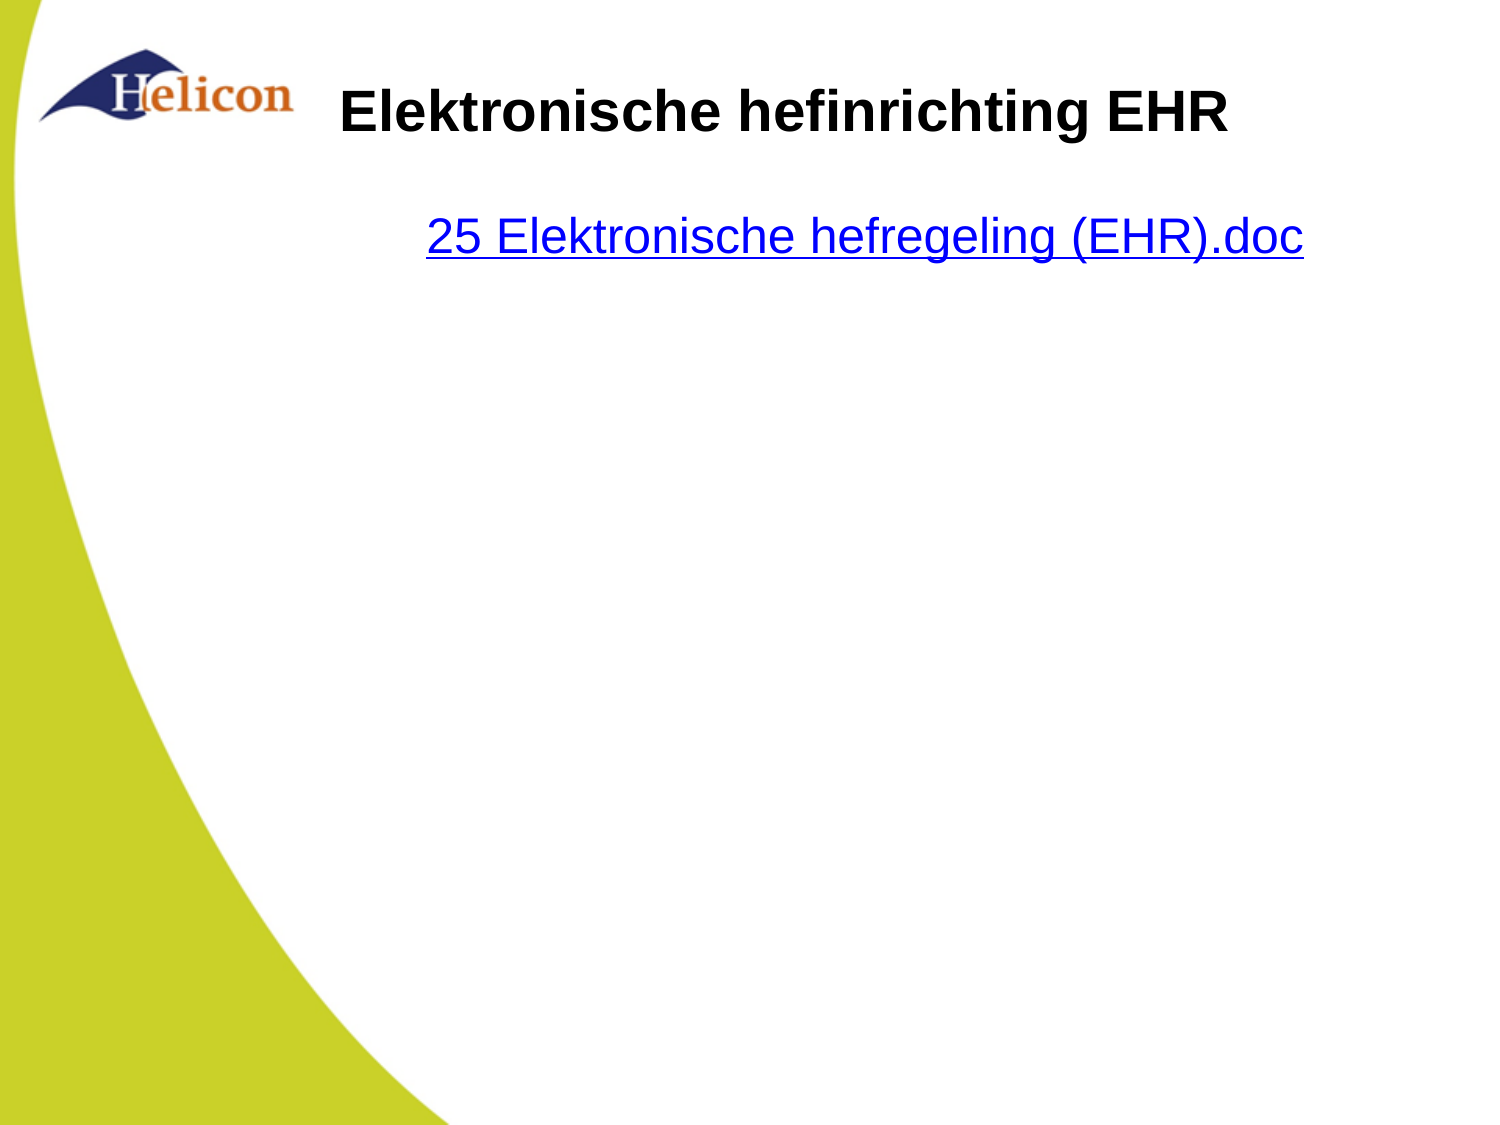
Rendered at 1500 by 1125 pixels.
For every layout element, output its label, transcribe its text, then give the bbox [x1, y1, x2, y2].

list 25 Elektronische hefregeling (EHR).doc [336, 196, 1425, 1005]
picture [0, 0, 1500, 1125]
title Elektronische hefinrichting EHR [324, 54, 1415, 161]
